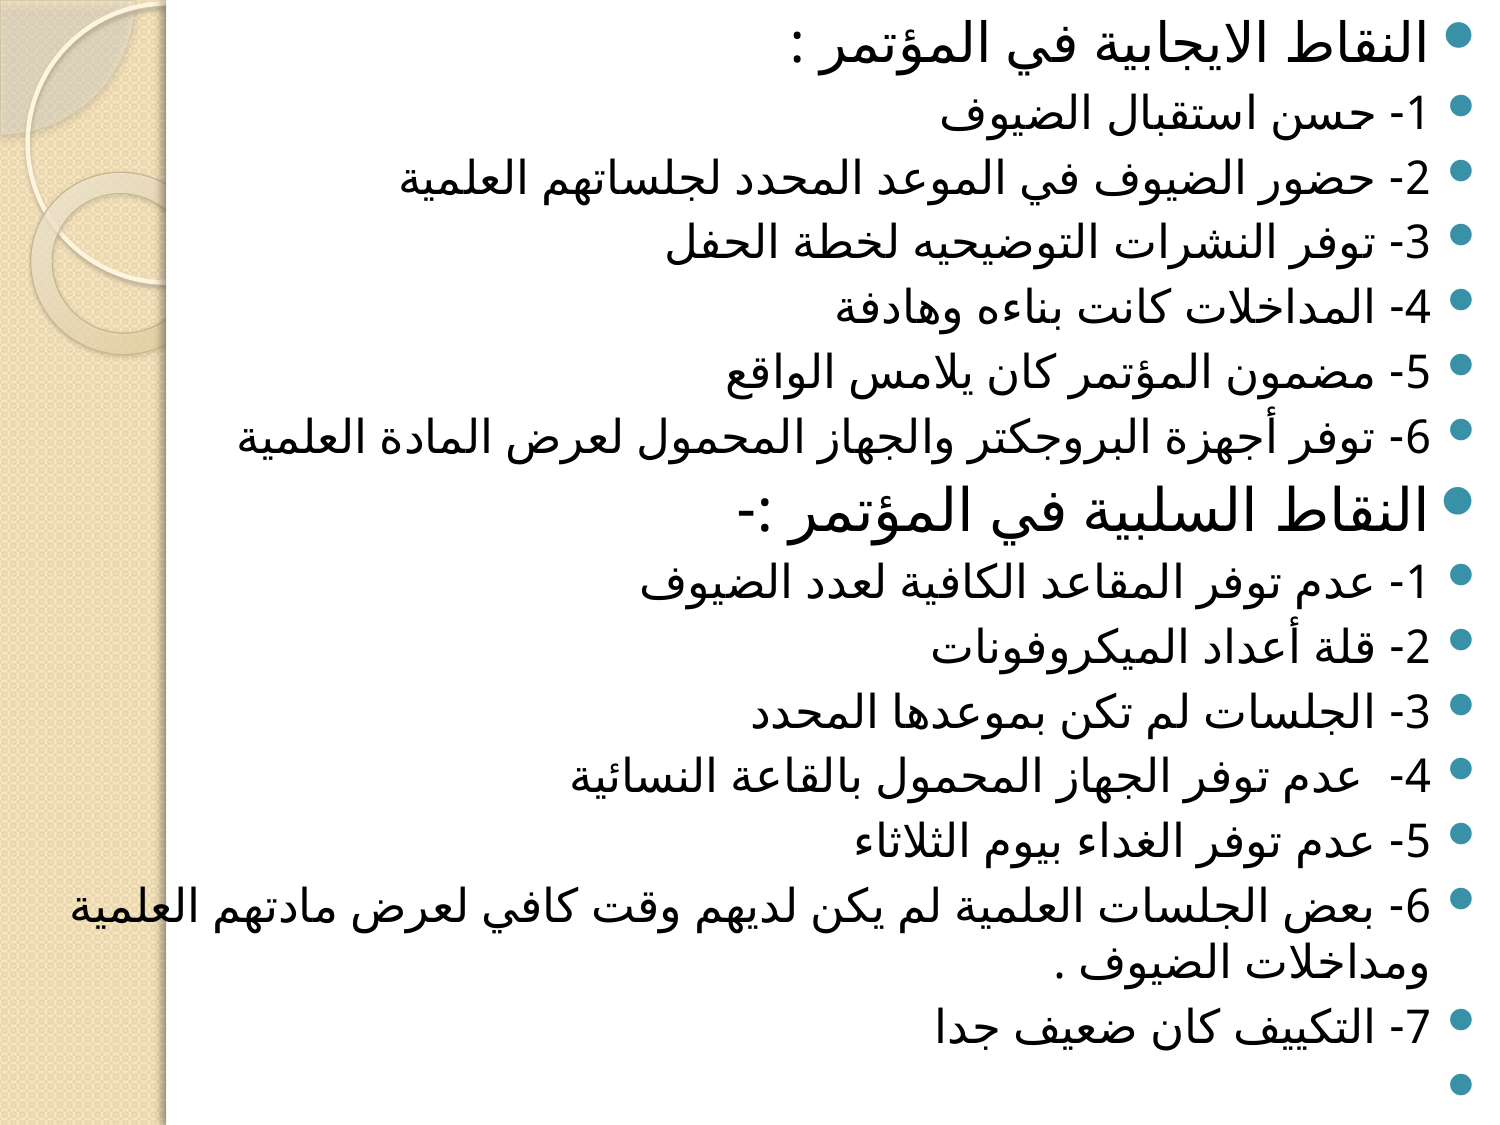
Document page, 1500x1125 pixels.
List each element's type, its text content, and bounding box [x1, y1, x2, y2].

list النقاط الايجابية في المؤتمر : 1- حسن استقبال الضيوف 2- حضور الضيوف في الموعد المحدد لجلساتهم العلمية 3- توفر النشرات التوضيحيه لخطة الحفل 4- المداخلات كانت بناءه وهادفة 5- مضمون المؤتمر كان يلامس الواقع 6- توفر أجهزة البروجكتر والجهاز المحمول لعرض المادة العلمية النقاط السلبية في المؤتمر :- 1- عدم توفر المقاعد الكافية لعدد الضيوف 2- قلة أعداد الميكروفونات 3- الجلسات لم تكن بموعدها المحدد 4- عدم توفر الجهاز المحمول بالقاعة النسائية 5- عدم توفر الغداء بيوم الثلاثاء 6- بعض الجلسات العلمية لم يكن لديهم وقت كافي لعرض مادتهم العلمية ومداخلات الضيوف . 7- التكييف كان ضعيف جدا [0, 0, 1500, 1125]
